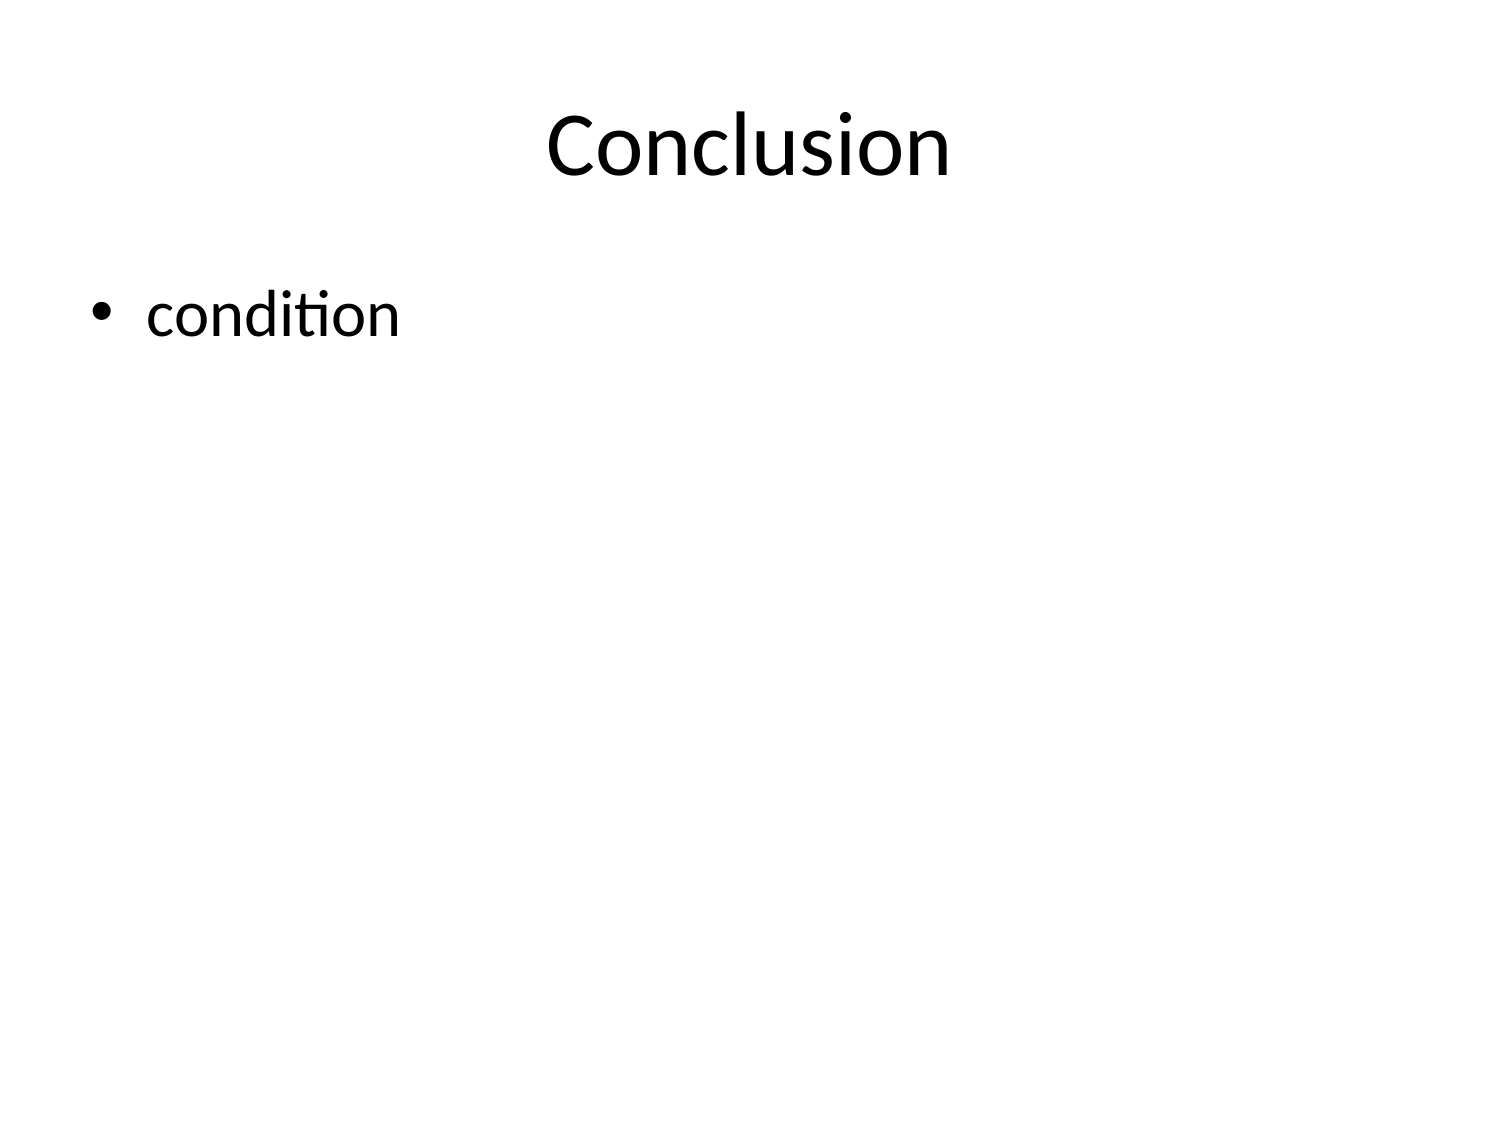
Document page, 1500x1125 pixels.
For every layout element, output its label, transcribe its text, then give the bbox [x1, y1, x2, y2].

title Conclusion [75, 45, 1425, 233]
list condition [75, 262, 1425, 1005]
